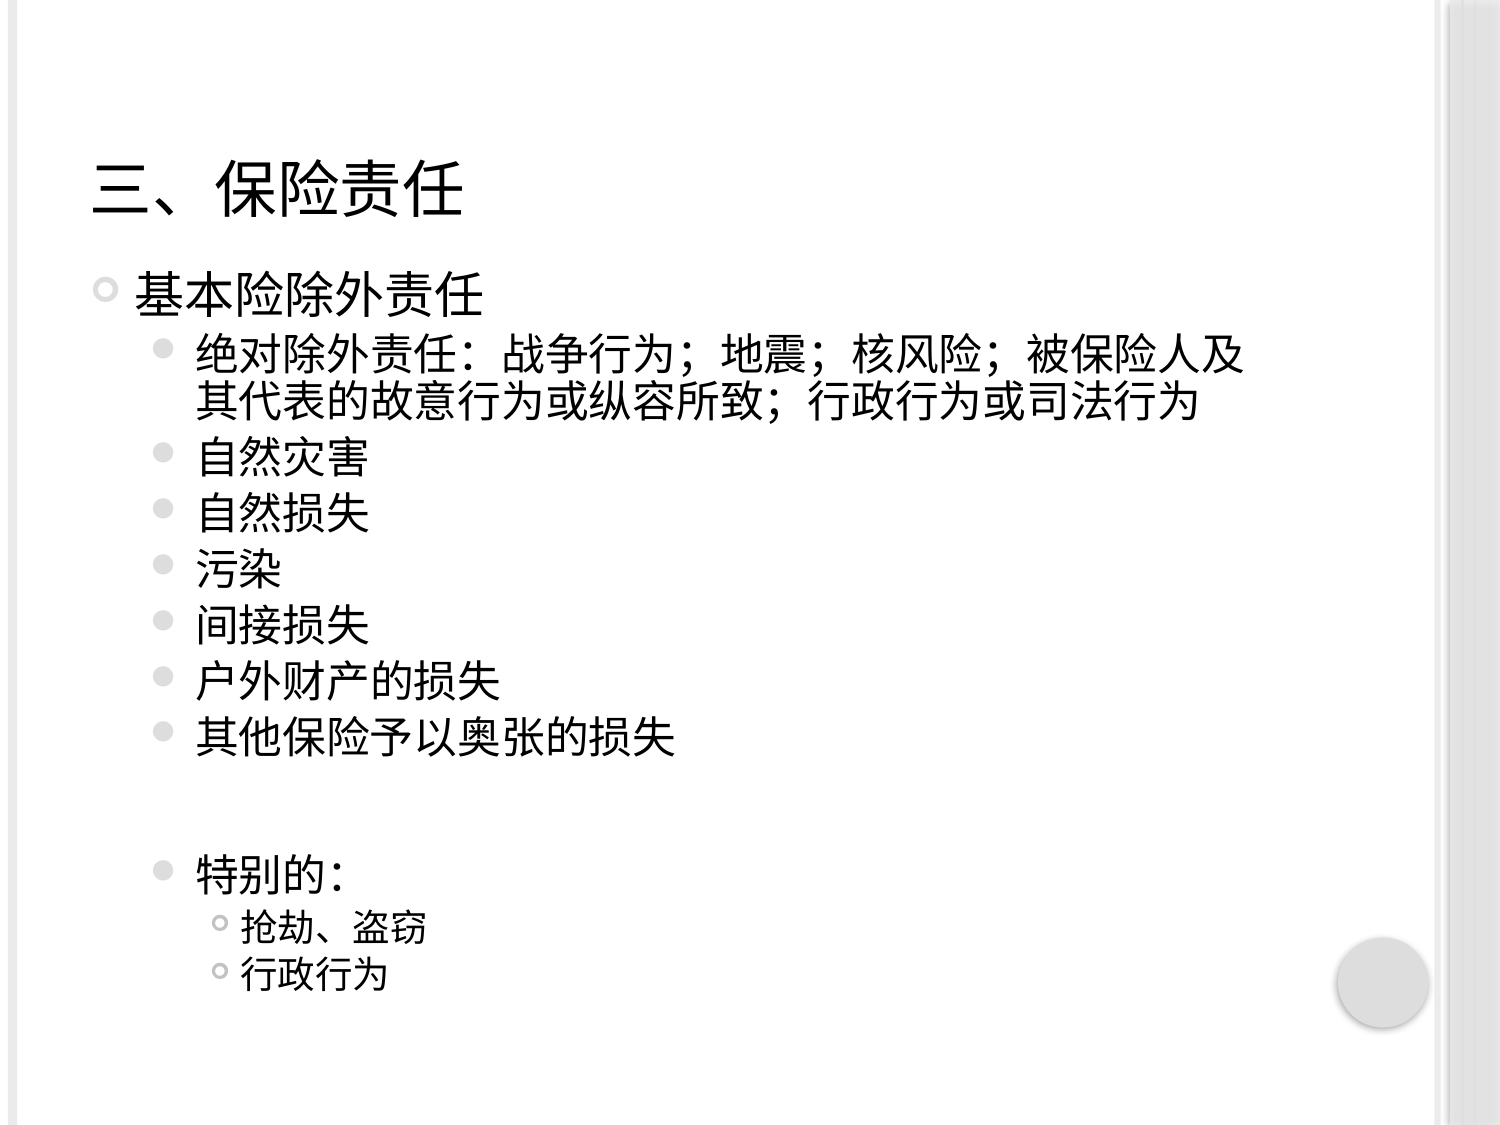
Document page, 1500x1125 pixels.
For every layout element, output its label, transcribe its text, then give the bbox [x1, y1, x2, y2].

title 三、保险责任 [75, 45, 1300, 233]
list 基本险除外责任 绝对除外责任：战争行为；地震；核风险；被保险人及其代表的故意行为或纵容所致；行政行为或司法行为 自然灾害 自然损失 污染 间接损失 户外财产的损失 其他保险予以奥张的损失 特别的： 抢劫、盗窃 行政行为 [74, 262, 1301, 1063]
